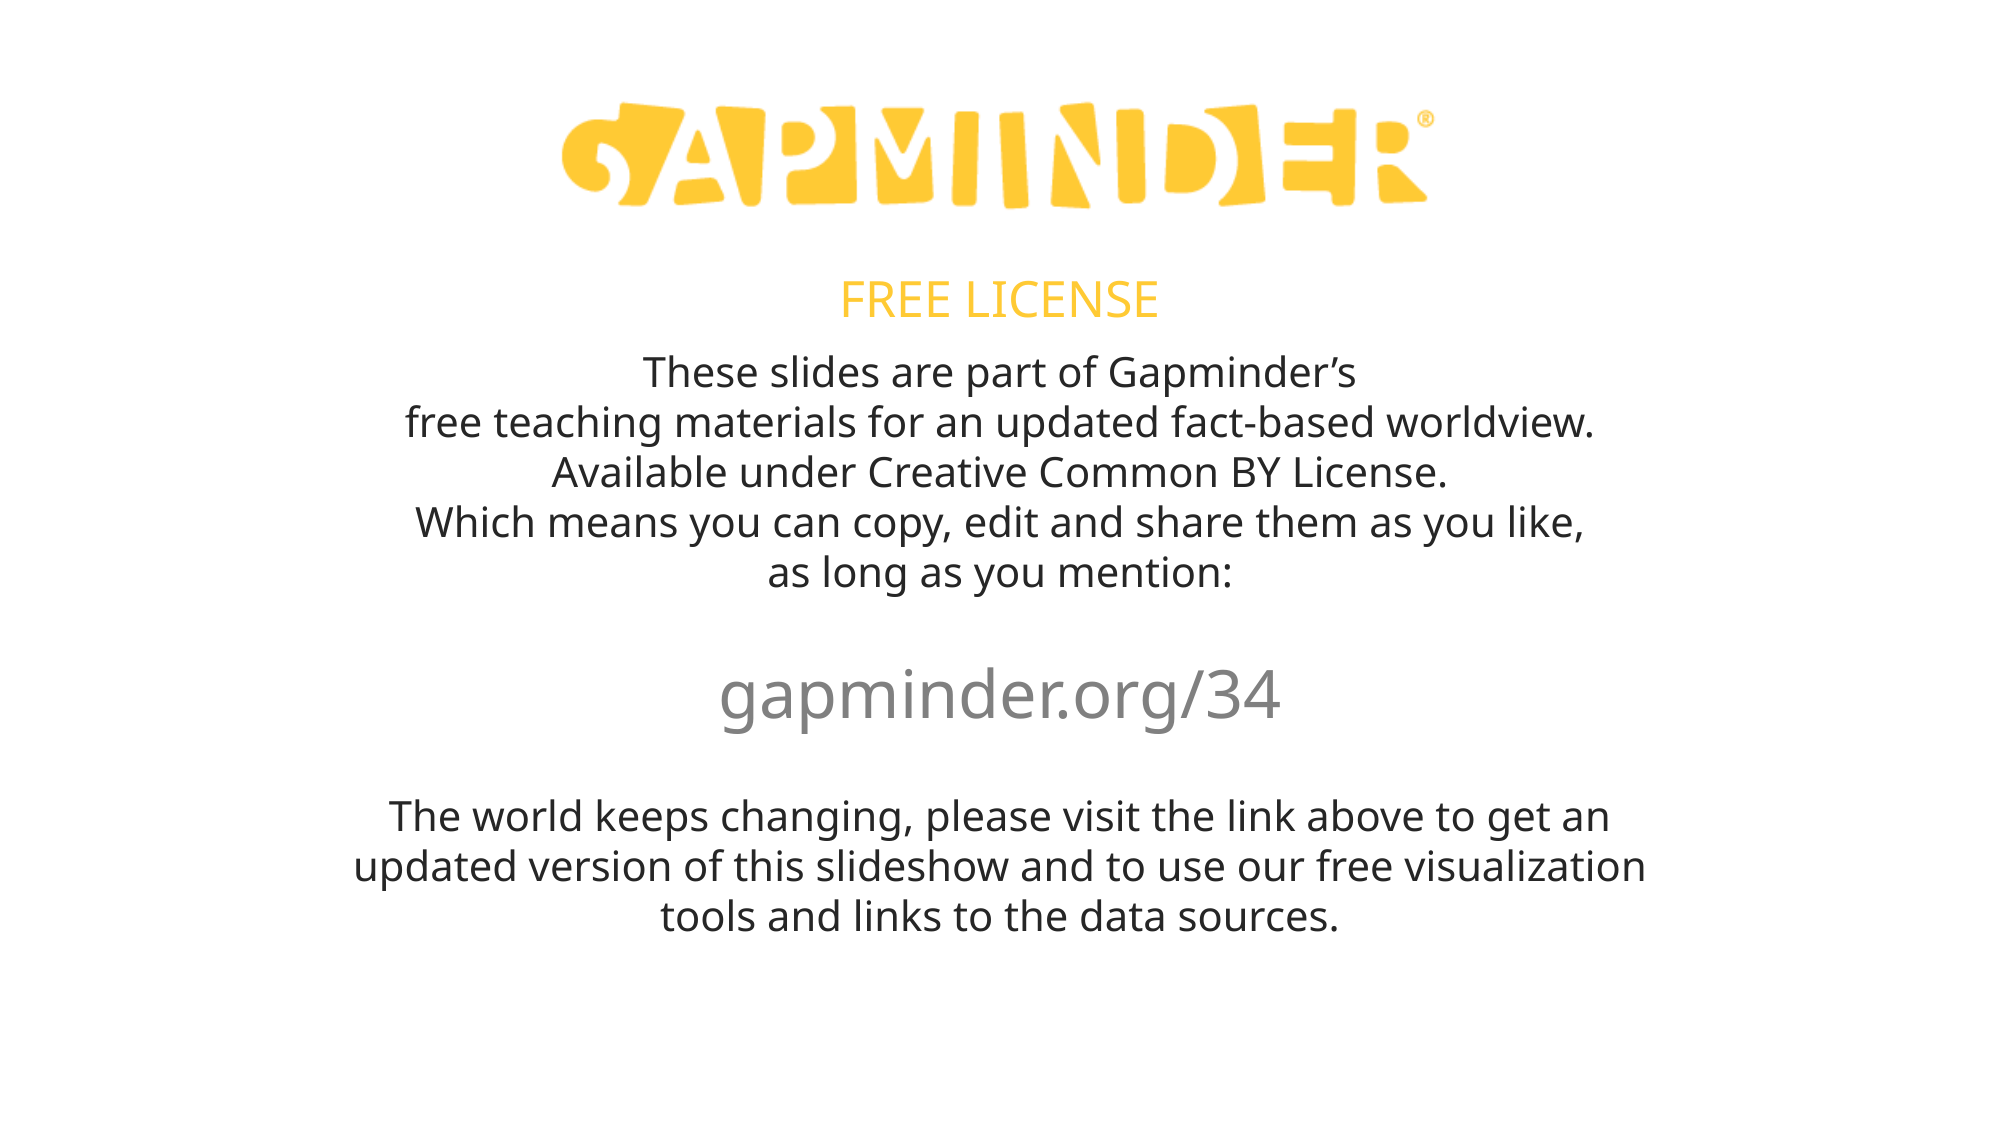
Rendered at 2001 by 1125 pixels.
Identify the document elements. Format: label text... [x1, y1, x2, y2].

picture [555, 93, 1445, 215]
text_box gapminder.org/34 [532, 644, 1468, 740]
text_box The world keeps changing, please visit the link above to get an updated version of this slideshow and to use our free visualization tools and links to the data sources. [327, 782, 1674, 947]
text_box These slides are part of Gapminder’s free teaching materials for an updated fact-based worldview. Available under Creative Common BY License. Which means you can copy, edit and share them as you like, as long as you mention: [144, 338, 1857, 604]
text_box FREE LICENSE [767, 259, 1233, 319]
